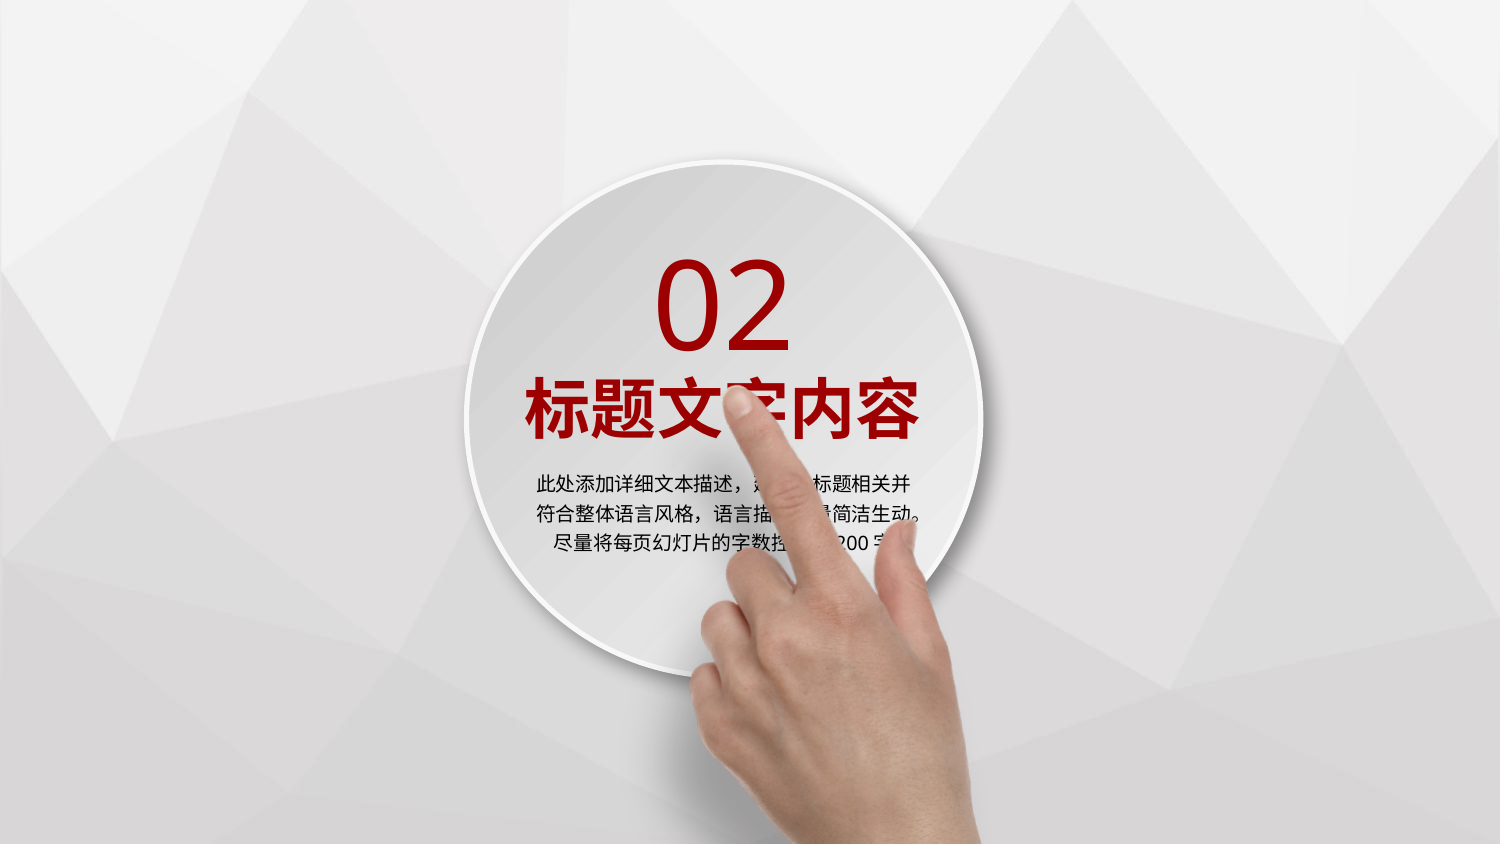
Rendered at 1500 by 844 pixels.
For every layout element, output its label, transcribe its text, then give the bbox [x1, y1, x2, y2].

text_box 02 [605, 266, 842, 358]
picture [0, 0, 1500, 844]
text_box 此处添加详细文本描述，建议与标题相关并符合整体语言风格，语言描述尽量简洁生动。尽量将每页幻灯片的字数控制在200字 [532, 465, 618, 568]
text_box [465, 160, 980, 655]
text_box 标题文字内容 [491, 389, 618, 481]
